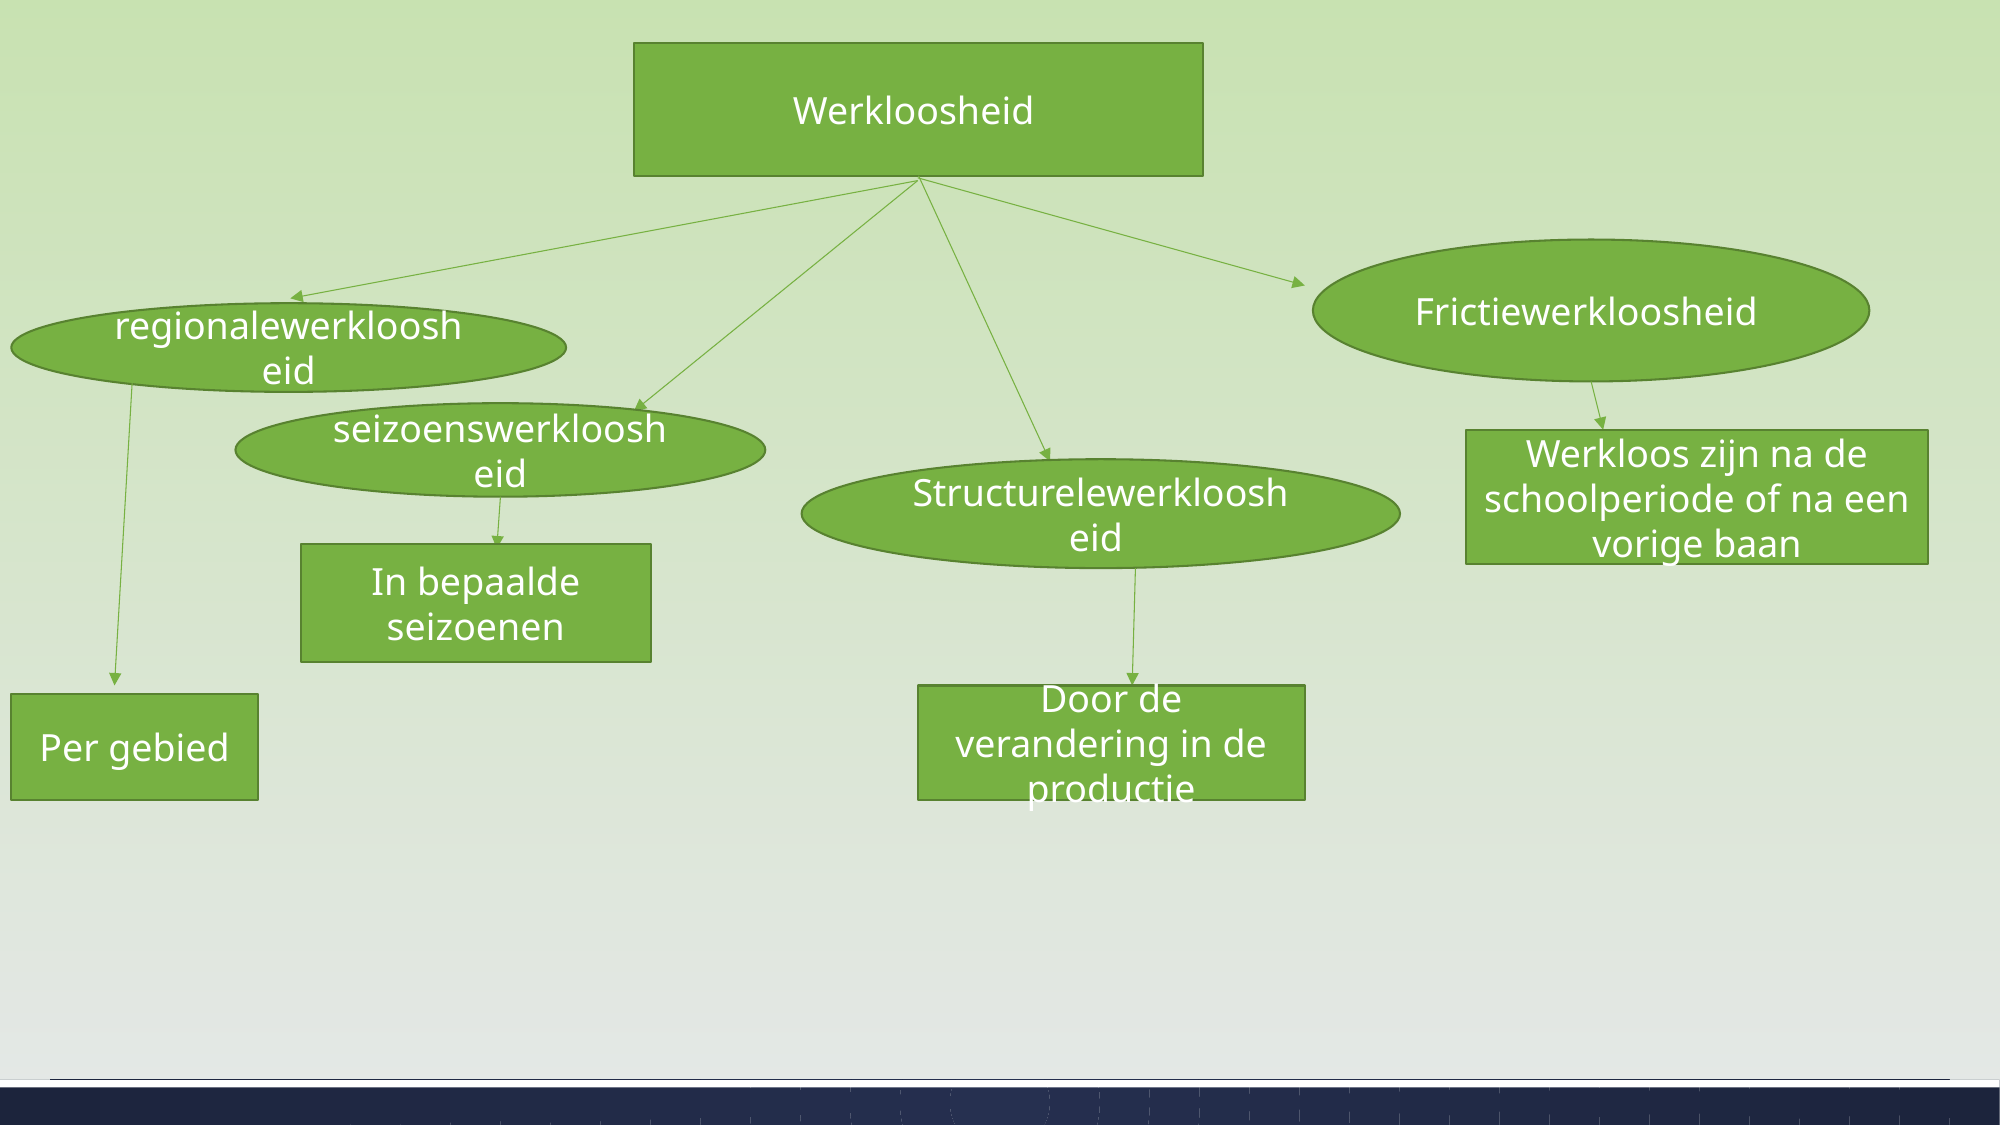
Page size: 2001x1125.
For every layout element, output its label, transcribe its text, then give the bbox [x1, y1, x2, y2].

text_box seizoenswerkloosheid [234, 402, 767, 498]
text_box Frictiewerkloosheid [1311, 238, 1871, 383]
text_box Werkloosheid [633, 42, 1204, 177]
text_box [1591, 381, 1604, 430]
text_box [918, 286, 1050, 462]
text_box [633, 180, 918, 412]
text_box regionalewerkloosheid [10, 302, 568, 393]
text_box Per gebied [10, 693, 259, 801]
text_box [917, 177, 1305, 286]
text_box Door de verandering in de productie [917, 684, 1306, 801]
text_box In bepaalde seizoenen [300, 543, 652, 663]
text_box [1132, 568, 1136, 686]
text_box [290, 180, 633, 299]
text_box Structurelewerkloosheid [800, 458, 1402, 570]
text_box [496, 496, 501, 549]
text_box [114, 381, 133, 686]
text_box Werkloos zijn na de schoolperiode of na een vorige baan [1465, 429, 1929, 565]
